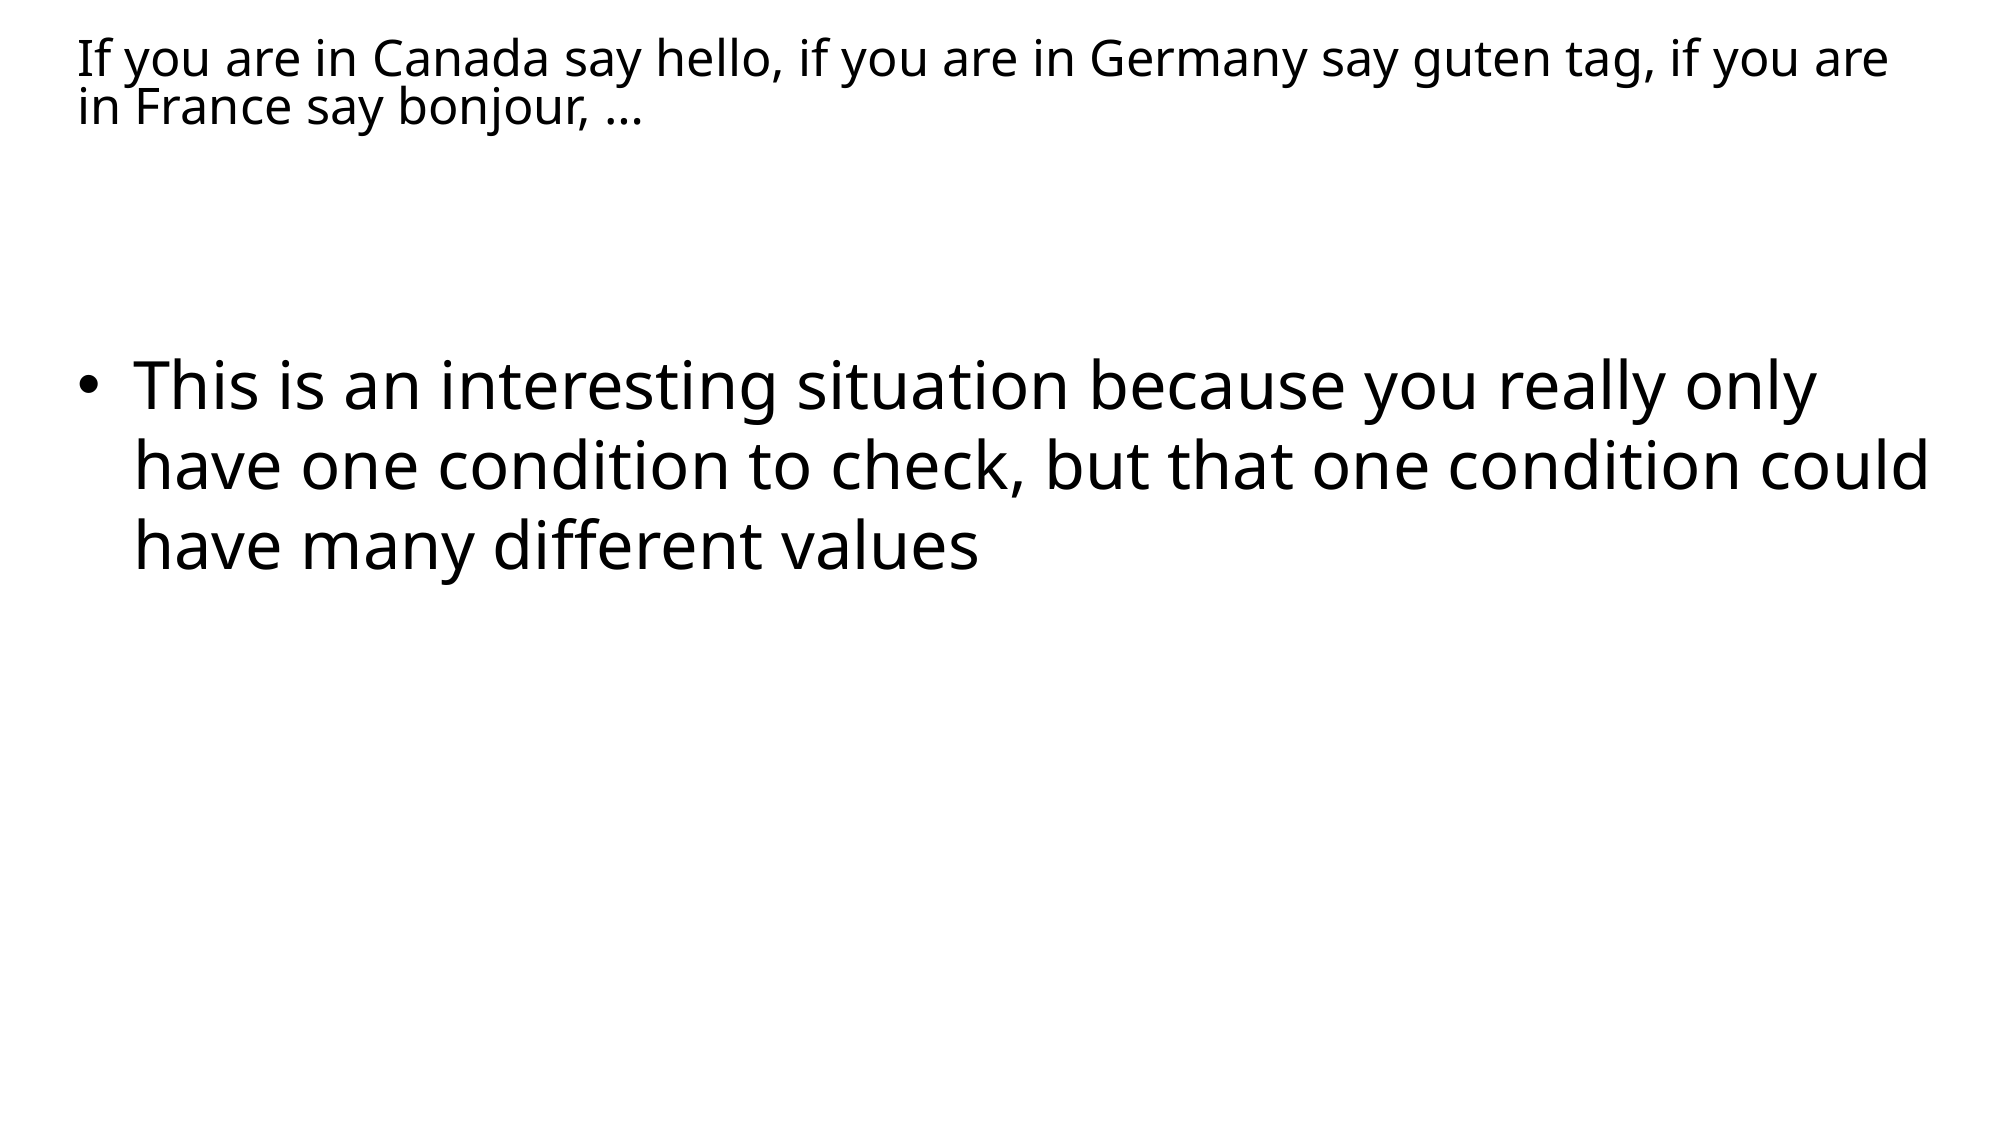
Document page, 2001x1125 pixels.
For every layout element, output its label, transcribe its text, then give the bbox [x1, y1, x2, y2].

title If you are in Canada say hello, if you are in Germany say guten tag, if you are in France say bonjour, … [62, 29, 1953, 205]
list This is an interesting situation because you really only have one condition to check, but that one condition could have many different values [62, 335, 1953, 1096]
